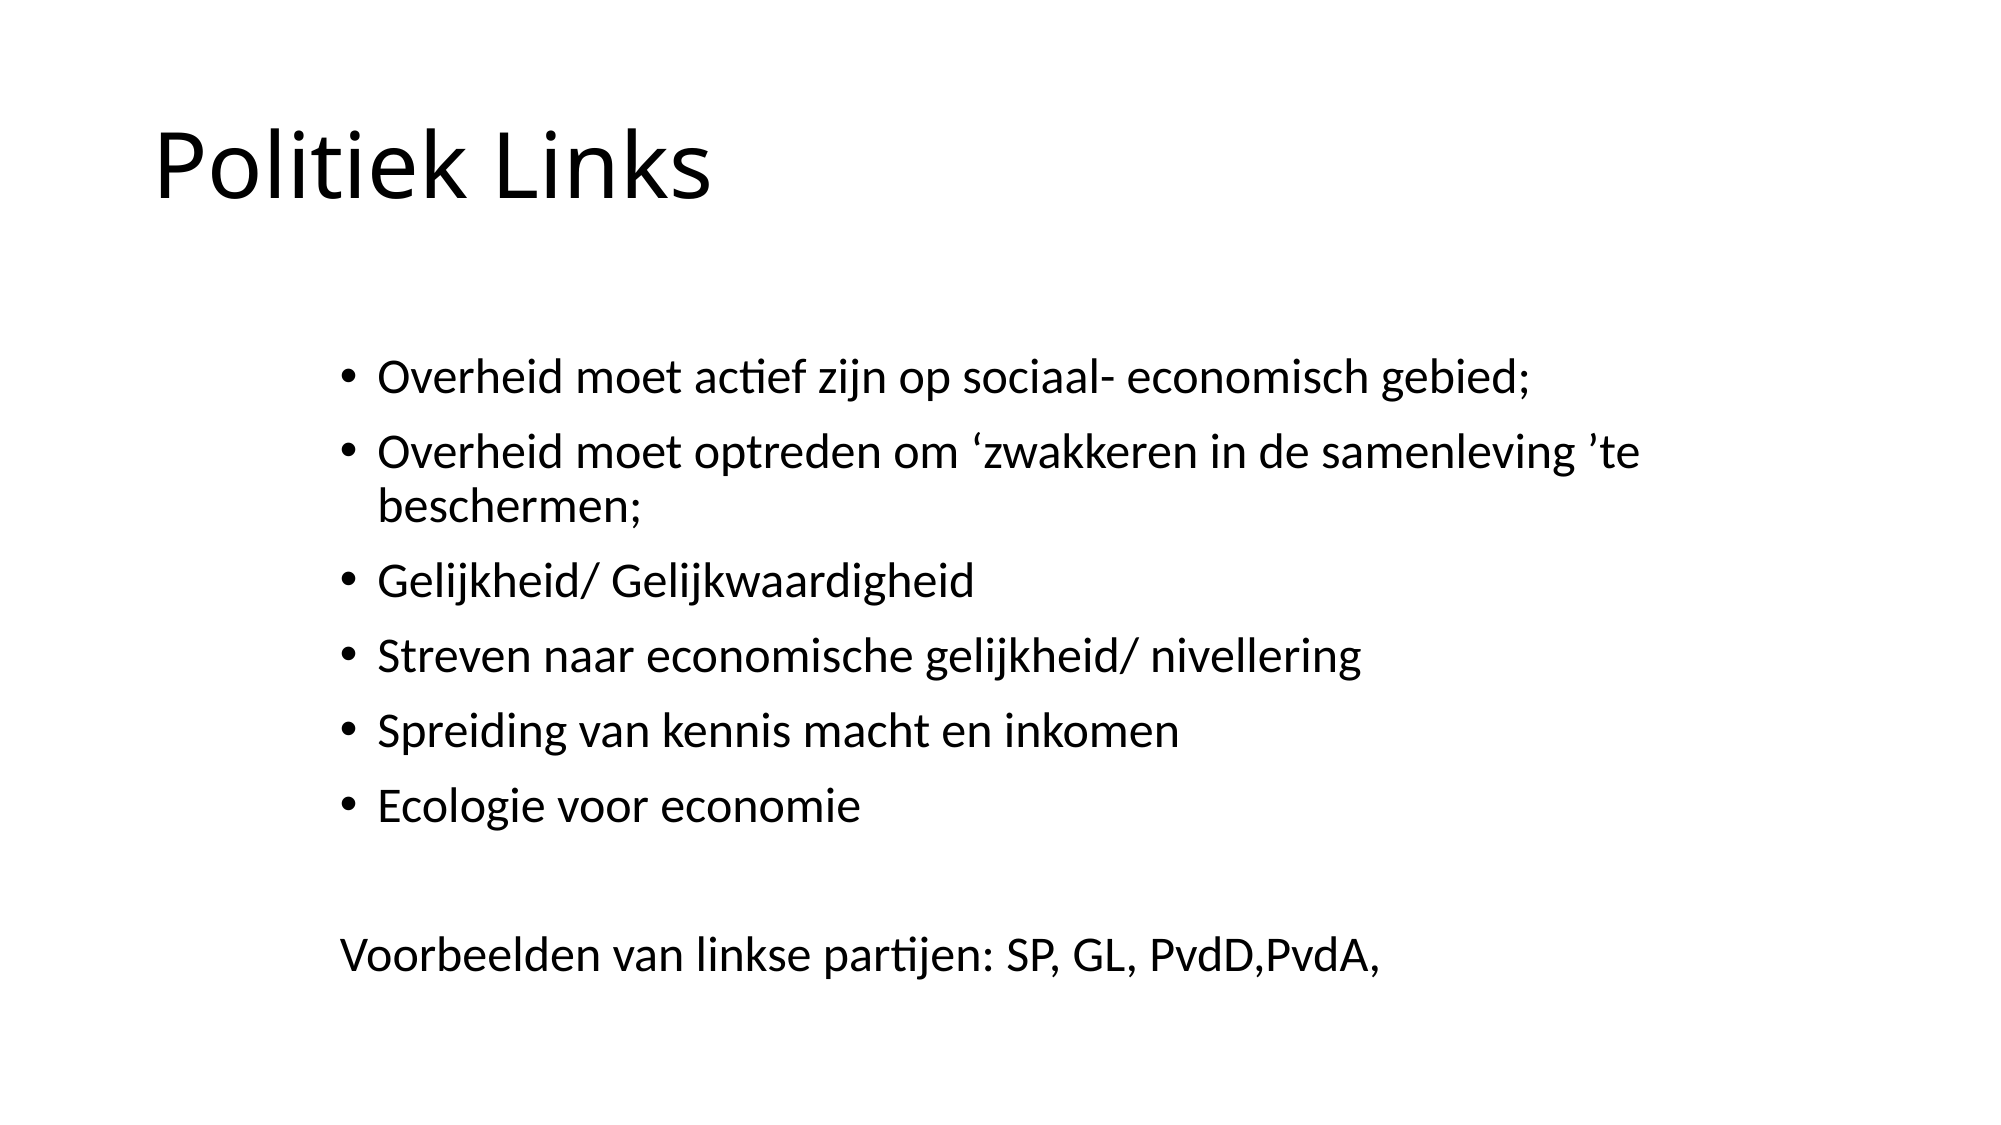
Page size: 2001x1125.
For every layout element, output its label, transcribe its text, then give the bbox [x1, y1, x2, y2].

title Politiek Links [137, 59, 1863, 278]
list Overheid moet actief zijn op sociaal- economisch gebied; Overheid moet optreden om ‘zwakkeren in de samenleving ’te beschermen; Gelijkheid/ Gelijkwaardigheid Streven naar economische gelijkheid/ nivellering Spreiding van kennis macht en inkomen Ecologie voor economie Voorbeelden van linkse partijen: SP, GL, PvdD,PvdA, [324, 262, 1675, 1059]
